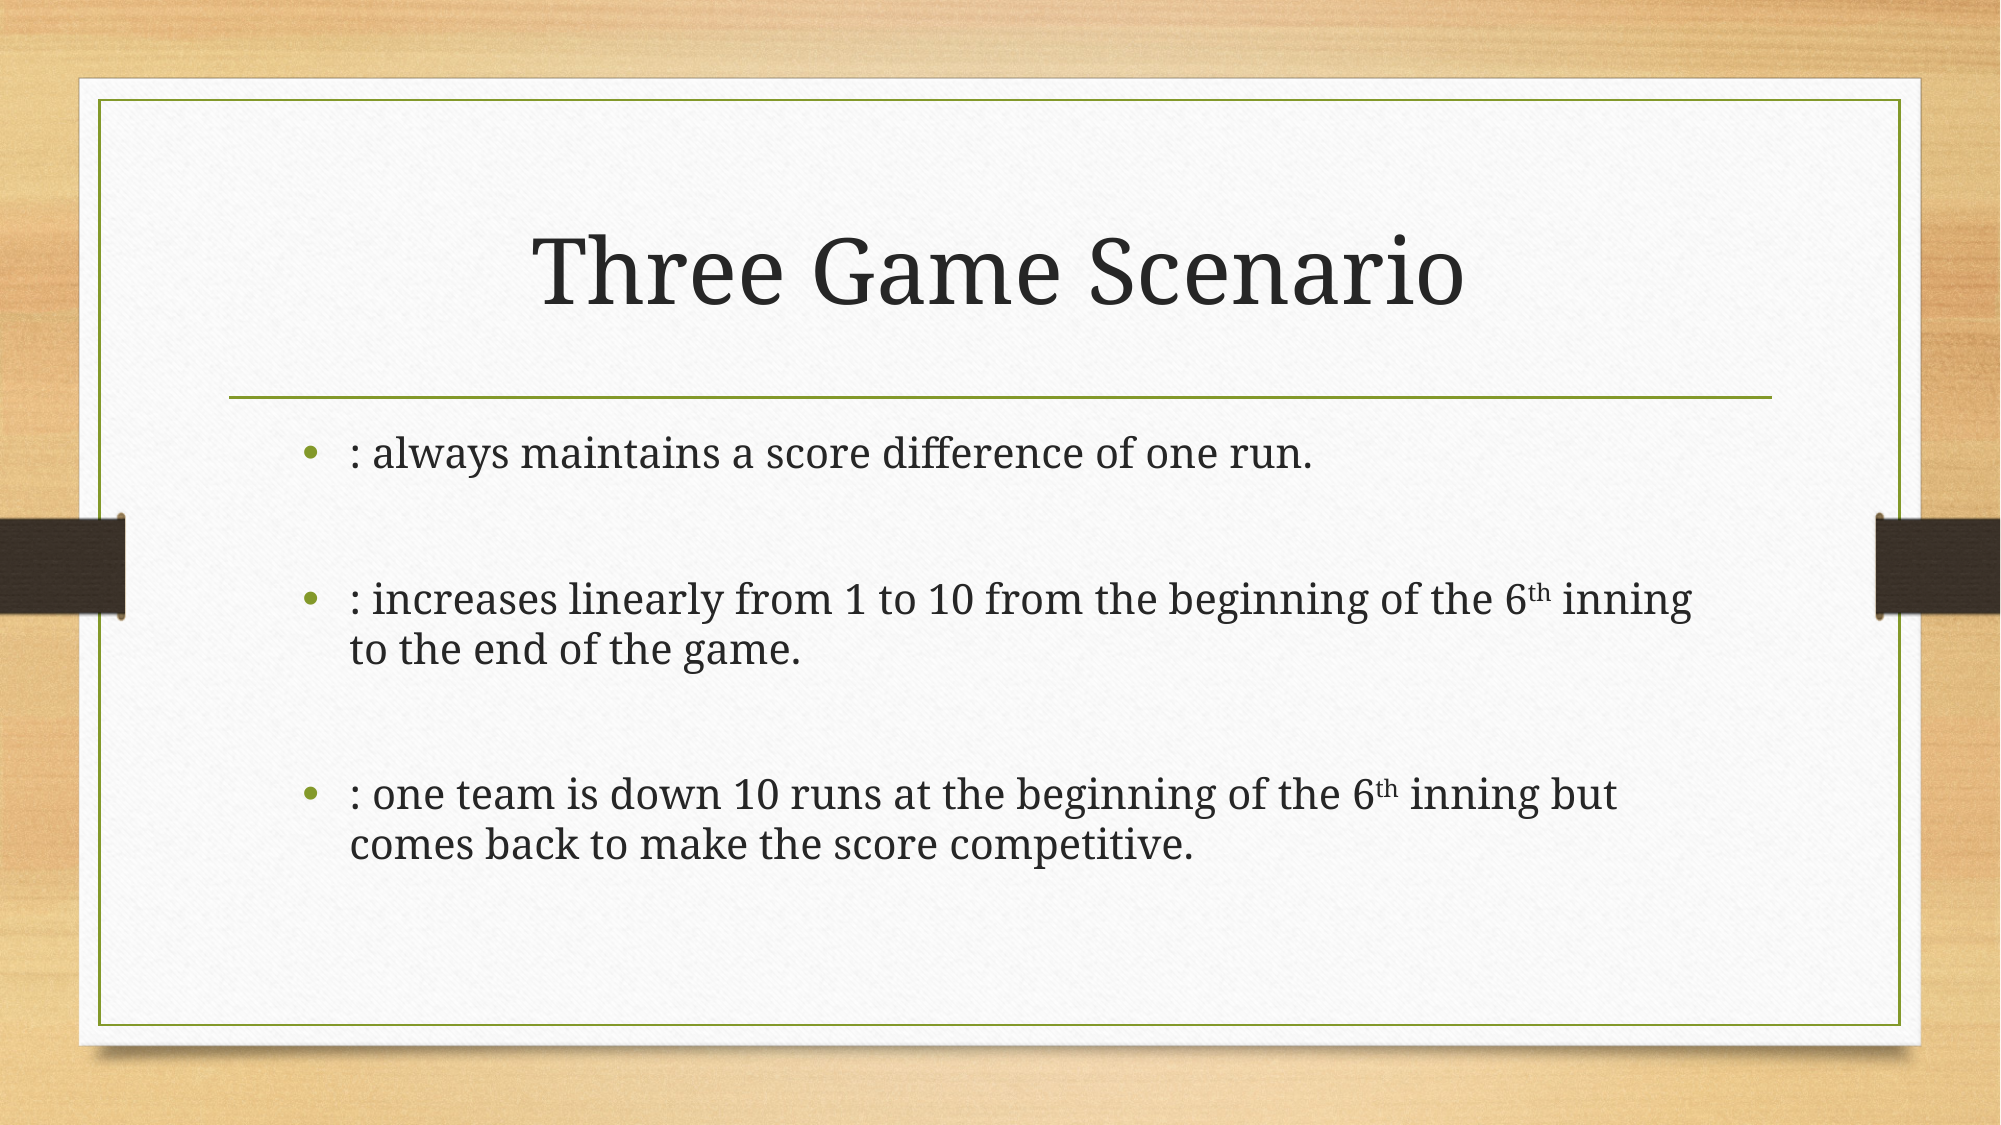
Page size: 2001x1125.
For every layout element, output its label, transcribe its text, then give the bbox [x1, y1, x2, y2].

picture [0, 0, 2001, 1125]
title Three Game Scenario [212, 161, 1788, 375]
